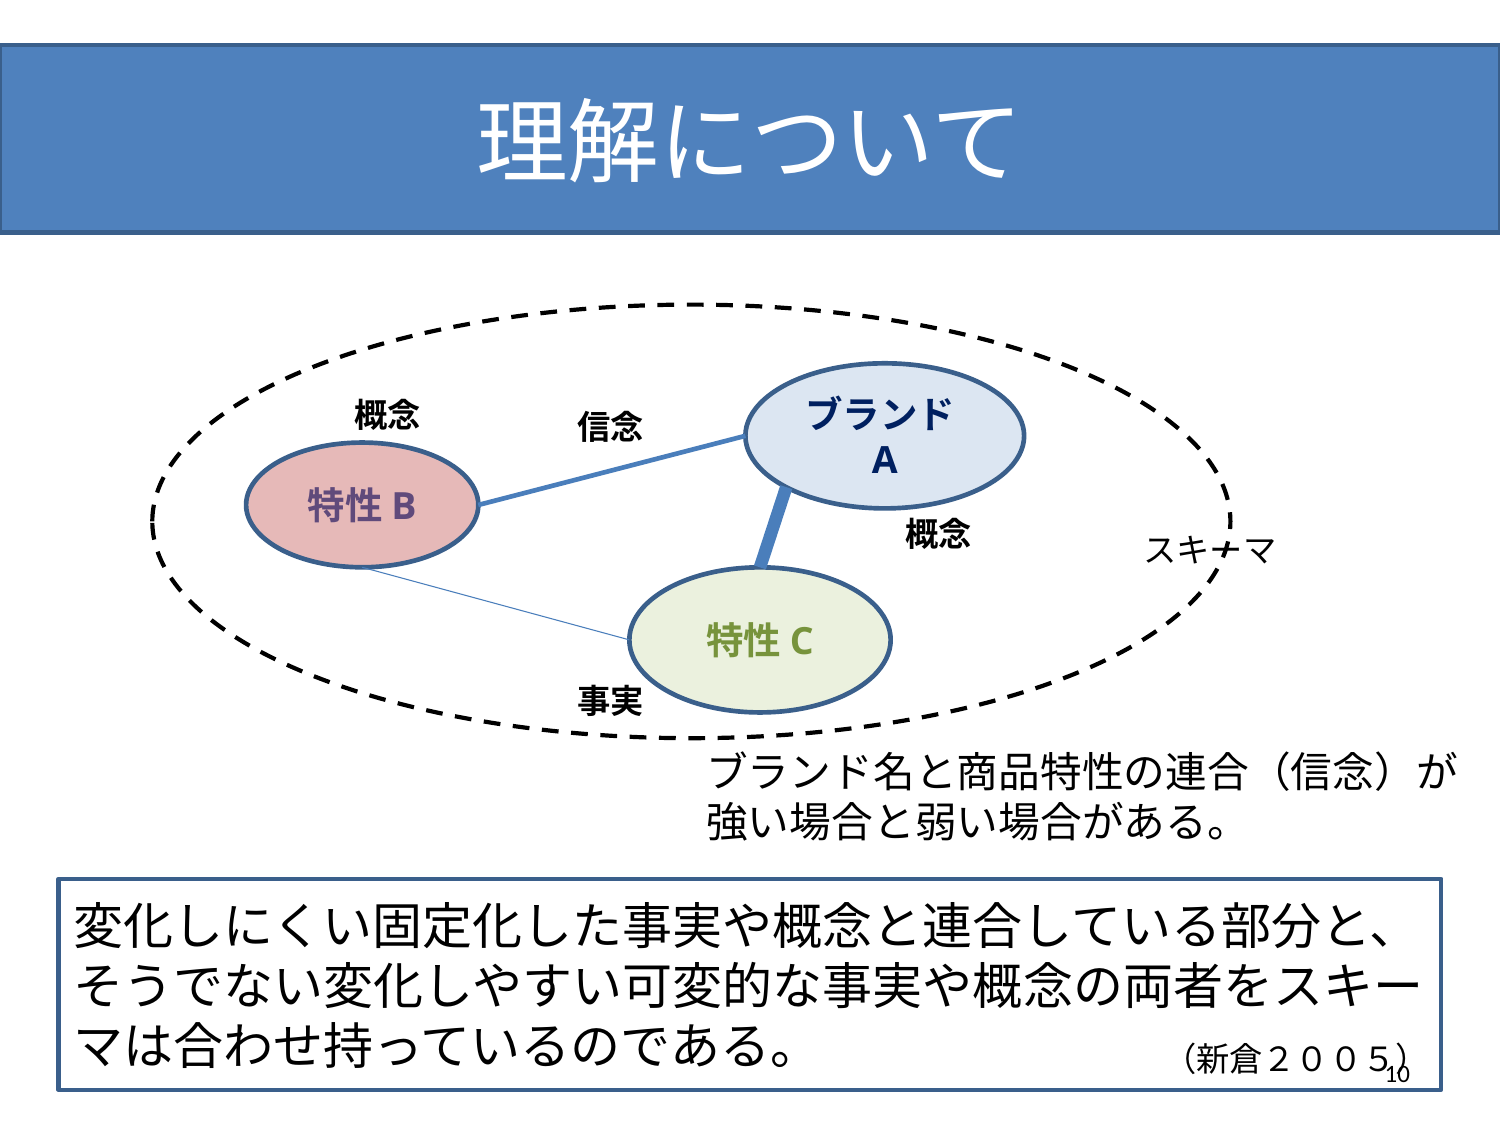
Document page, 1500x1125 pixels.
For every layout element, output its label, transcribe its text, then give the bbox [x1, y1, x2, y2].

text_box （新倉２００５） [1148, 1031, 1500, 1086]
text_box [322, 302, 1055, 361]
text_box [245, 362, 1477, 857]
slide_number 10 [1074, 1092, 1425, 1103]
text_box [150, 400, 240, 643]
text_box 理解について [0, 43, 1500, 235]
text_box 変化しにくい固定化した事実や概念と連合している部分と、そうでない変化しやすい可変的な事実や概念の両者をスキーマは合わせ持っているのである。 [56, 877, 1443, 1092]
